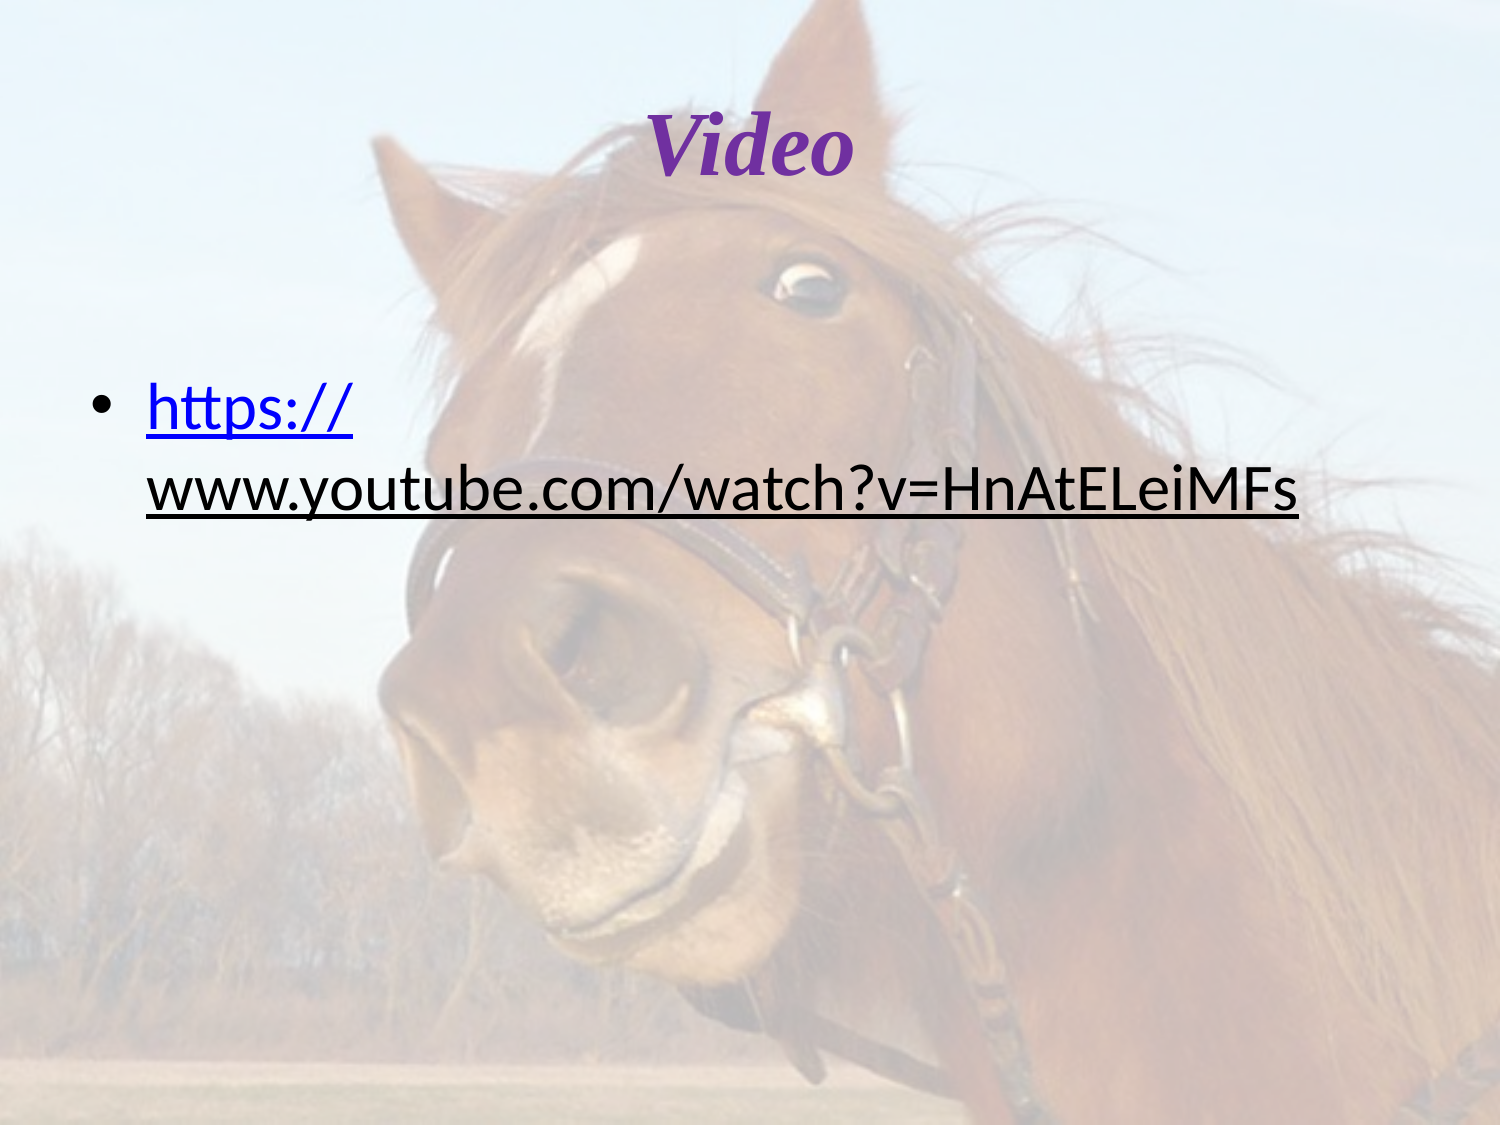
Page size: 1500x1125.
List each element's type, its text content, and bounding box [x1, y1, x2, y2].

list https://www.youtube.com/watch?v=HnAtELeiMFs [75, 262, 1425, 1005]
title Video [75, 45, 1425, 233]
